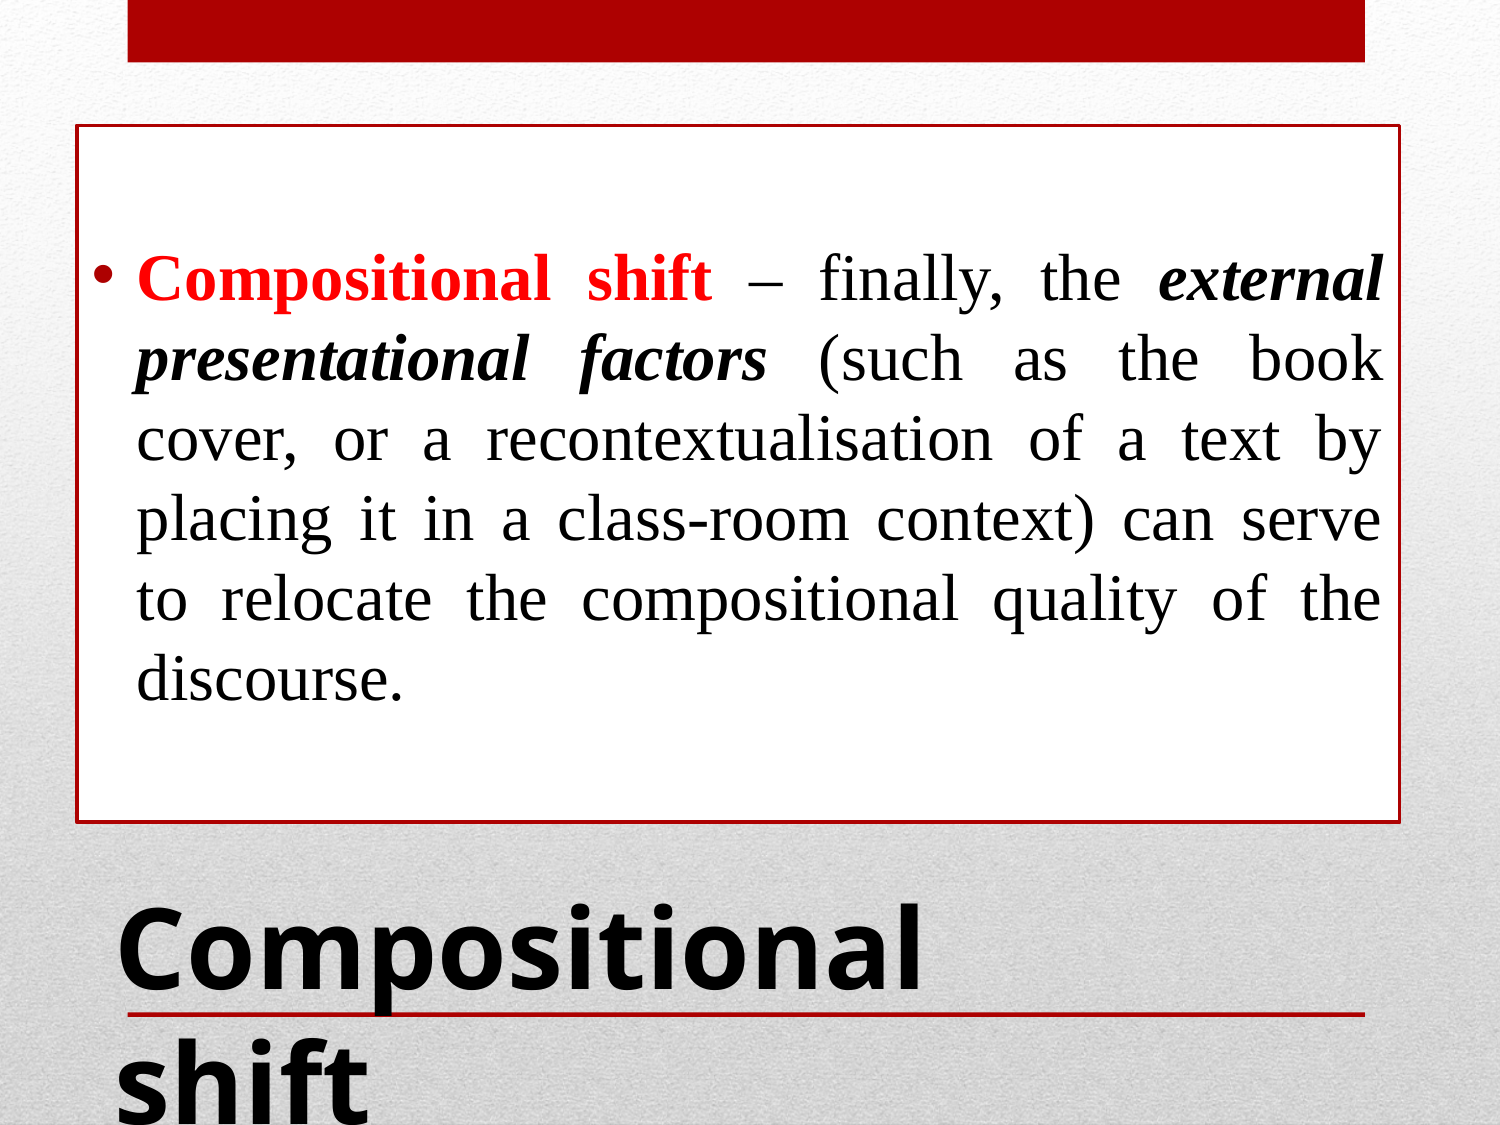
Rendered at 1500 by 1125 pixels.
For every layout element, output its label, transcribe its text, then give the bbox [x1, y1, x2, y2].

list Compositional shift – finally, the external presentational factors (such as the book cover, or a recontextualisation of a text by placing it in a class-room context) can serve to relocate the compositional quality of the discourse. [75, 124, 1401, 824]
text_box Compositional shift [100, 869, 1090, 1125]
